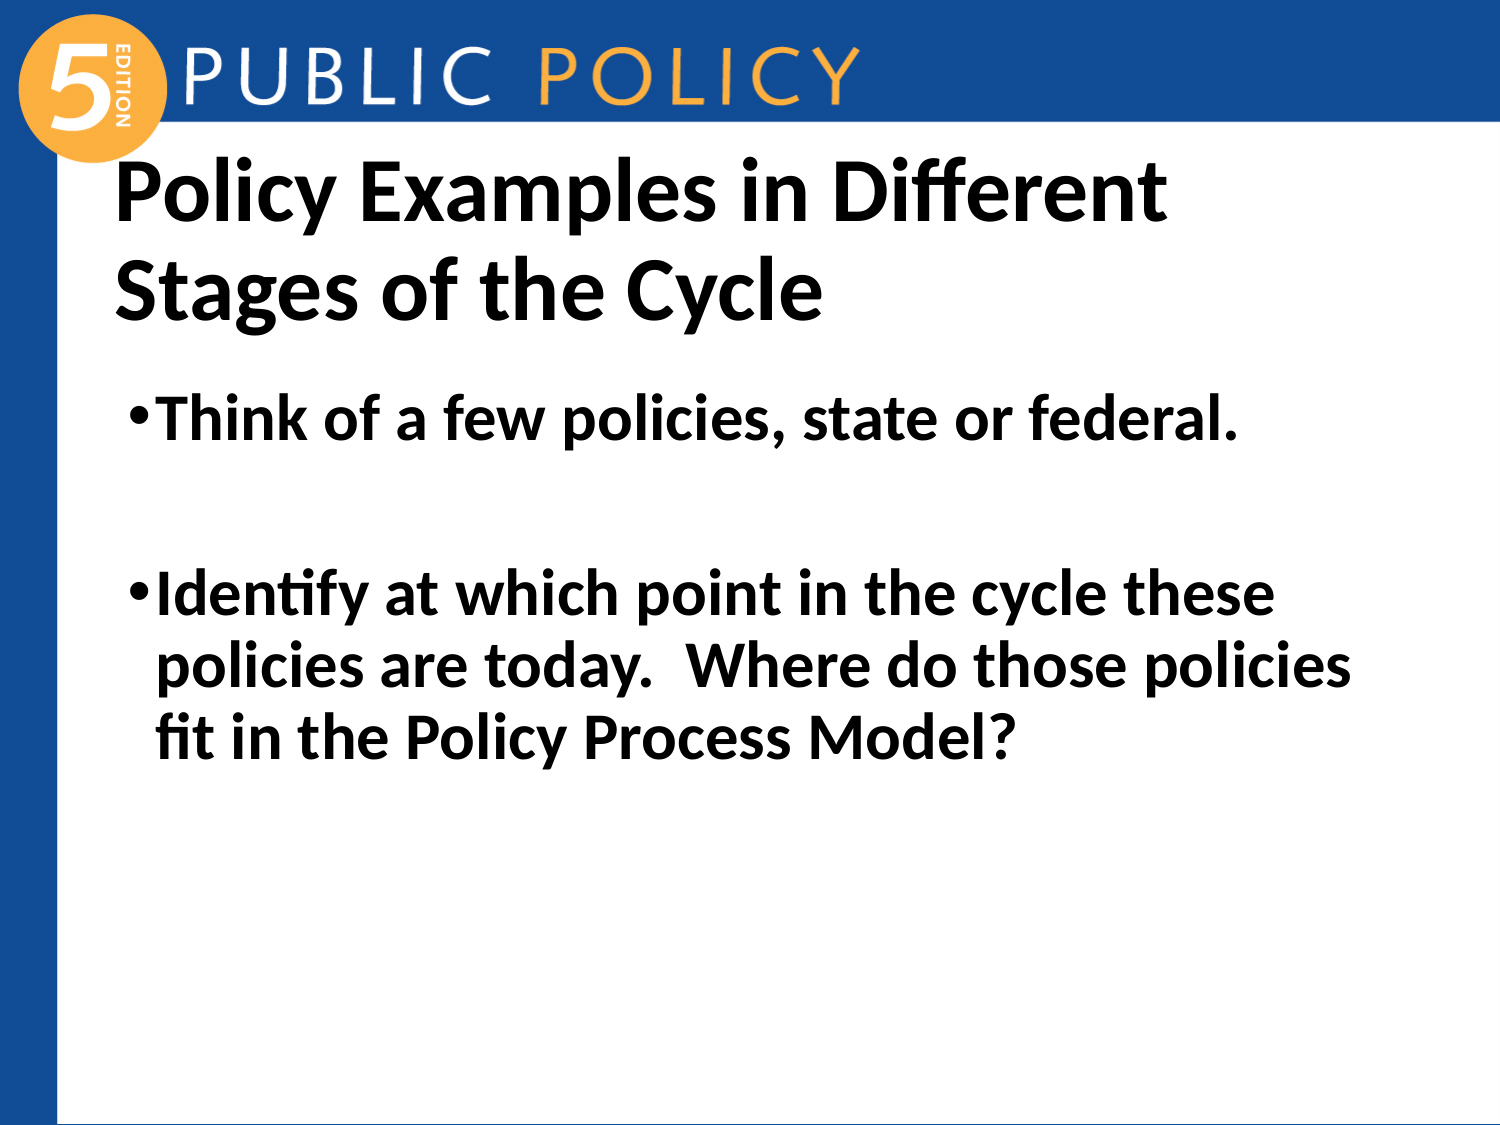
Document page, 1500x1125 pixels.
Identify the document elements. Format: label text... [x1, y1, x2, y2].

picture [0, 0, 1500, 1125]
title Policy Examples in Different Stages of the Cycle [99, 132, 1394, 350]
list Think of a few policies, state or federal. Identify at which point in the cycle these policies are today. Where do those policies fit in the Policy Process Model? [112, 375, 1413, 900]
